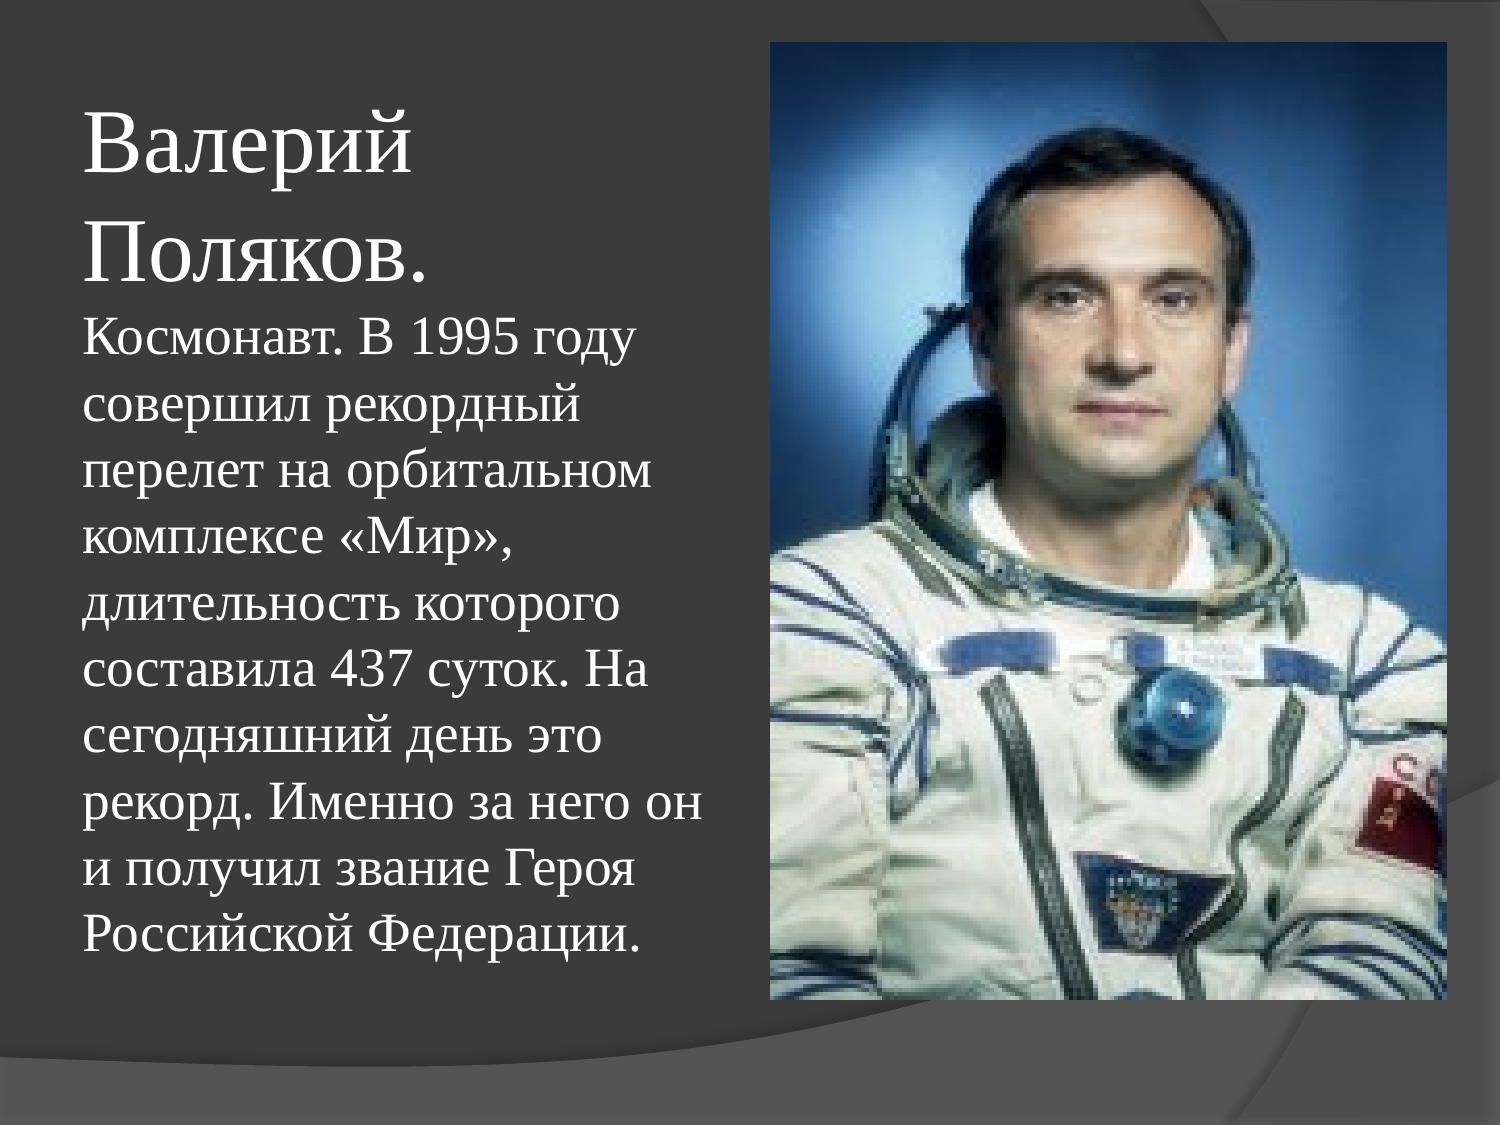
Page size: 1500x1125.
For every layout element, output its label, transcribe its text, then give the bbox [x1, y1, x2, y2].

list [769, 42, 1448, 1000]
title Валерий Поляков. Космонавт. В 1995 году совершил рекордный перелет на орбитальном комплексе «Мир», длительность которого составила 437 суток. На сегодняшний день это рекорд. Именно за него он и получил звание Героя Российской Федерации. [75, 45, 715, 1000]
